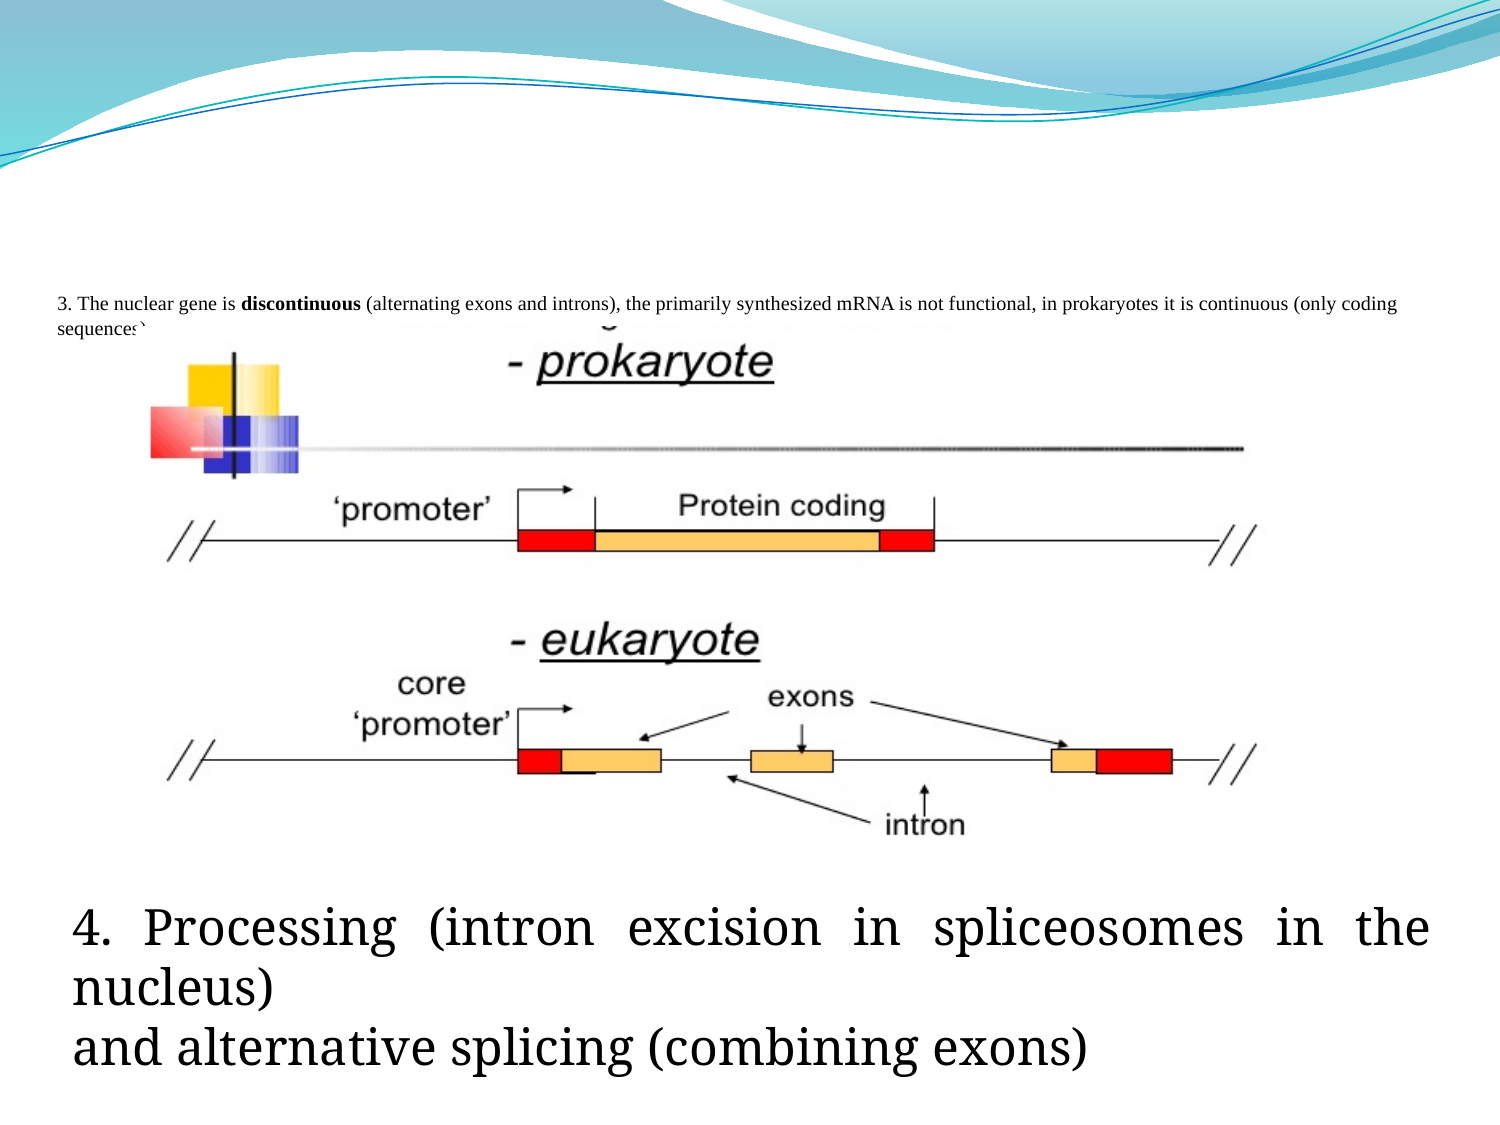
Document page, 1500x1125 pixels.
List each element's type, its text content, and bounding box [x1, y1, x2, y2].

title 3. The nuclear gene is discontinuous (alternating exons and introns), the primarily synthesized mRNA is not functional, in prokaryotes it is continuous (only coding sequences) [57, 101, 1408, 364]
text_box 4. Processing (intron excision in spliceosomes in the nucleus) and alternative splicing (combining exons) [55, 908, 1449, 1062]
picture [135, 326, 1306, 870]
